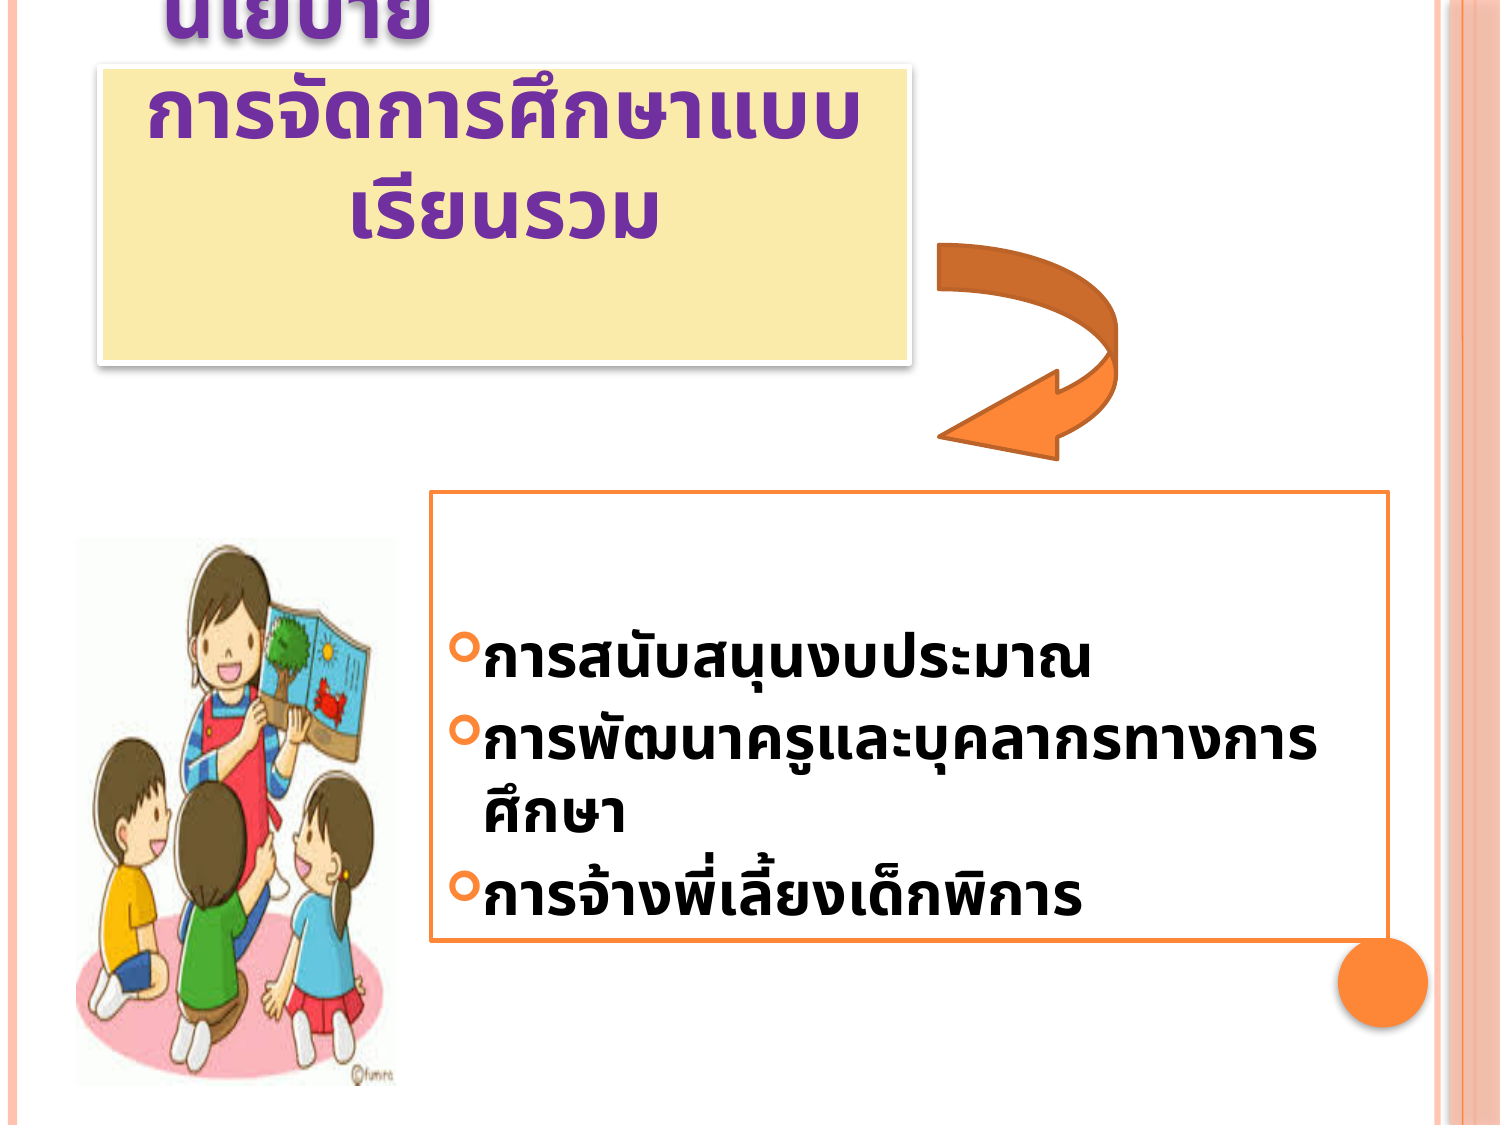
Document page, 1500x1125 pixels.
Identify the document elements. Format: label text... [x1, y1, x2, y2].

picture [75, 538, 397, 1087]
title แนวทางการขับเคลื่อนนโยบาย การจัดการศึกษาแบบเรียนรวม [97, 64, 912, 366]
text_box [936, 242, 1119, 462]
list การสนับสนุนงบประมาณ การพัฒนาครูและบุคลากรทางการศึกษา การจ้างพี่เลี้ยงเด็กพิการ [429, 490, 1390, 943]
